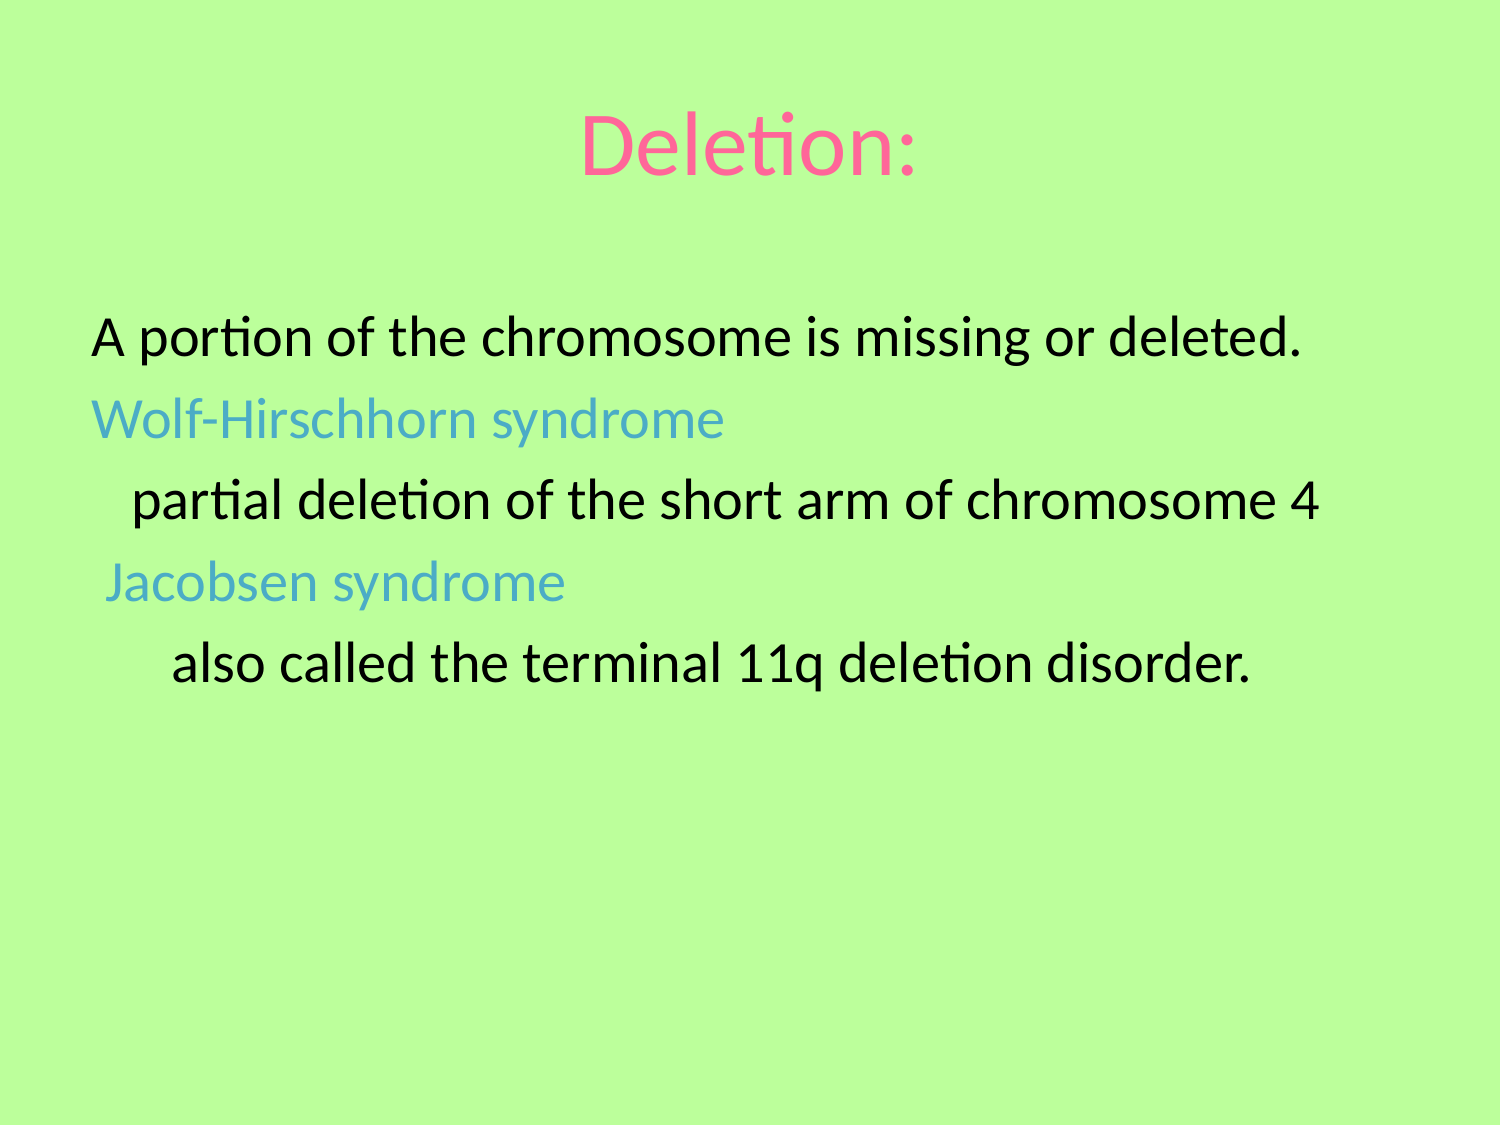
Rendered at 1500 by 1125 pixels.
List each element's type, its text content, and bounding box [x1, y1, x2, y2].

title Deletion: [75, 45, 1425, 233]
list A portion of the chromosome is missing or deleted. Wolf-Hirschhorn syndrome partial deletion of the short arm of chromosome 4 Jacobsen syndrome also called the terminal 11q deletion disorder. [76, 290, 1500, 1034]
